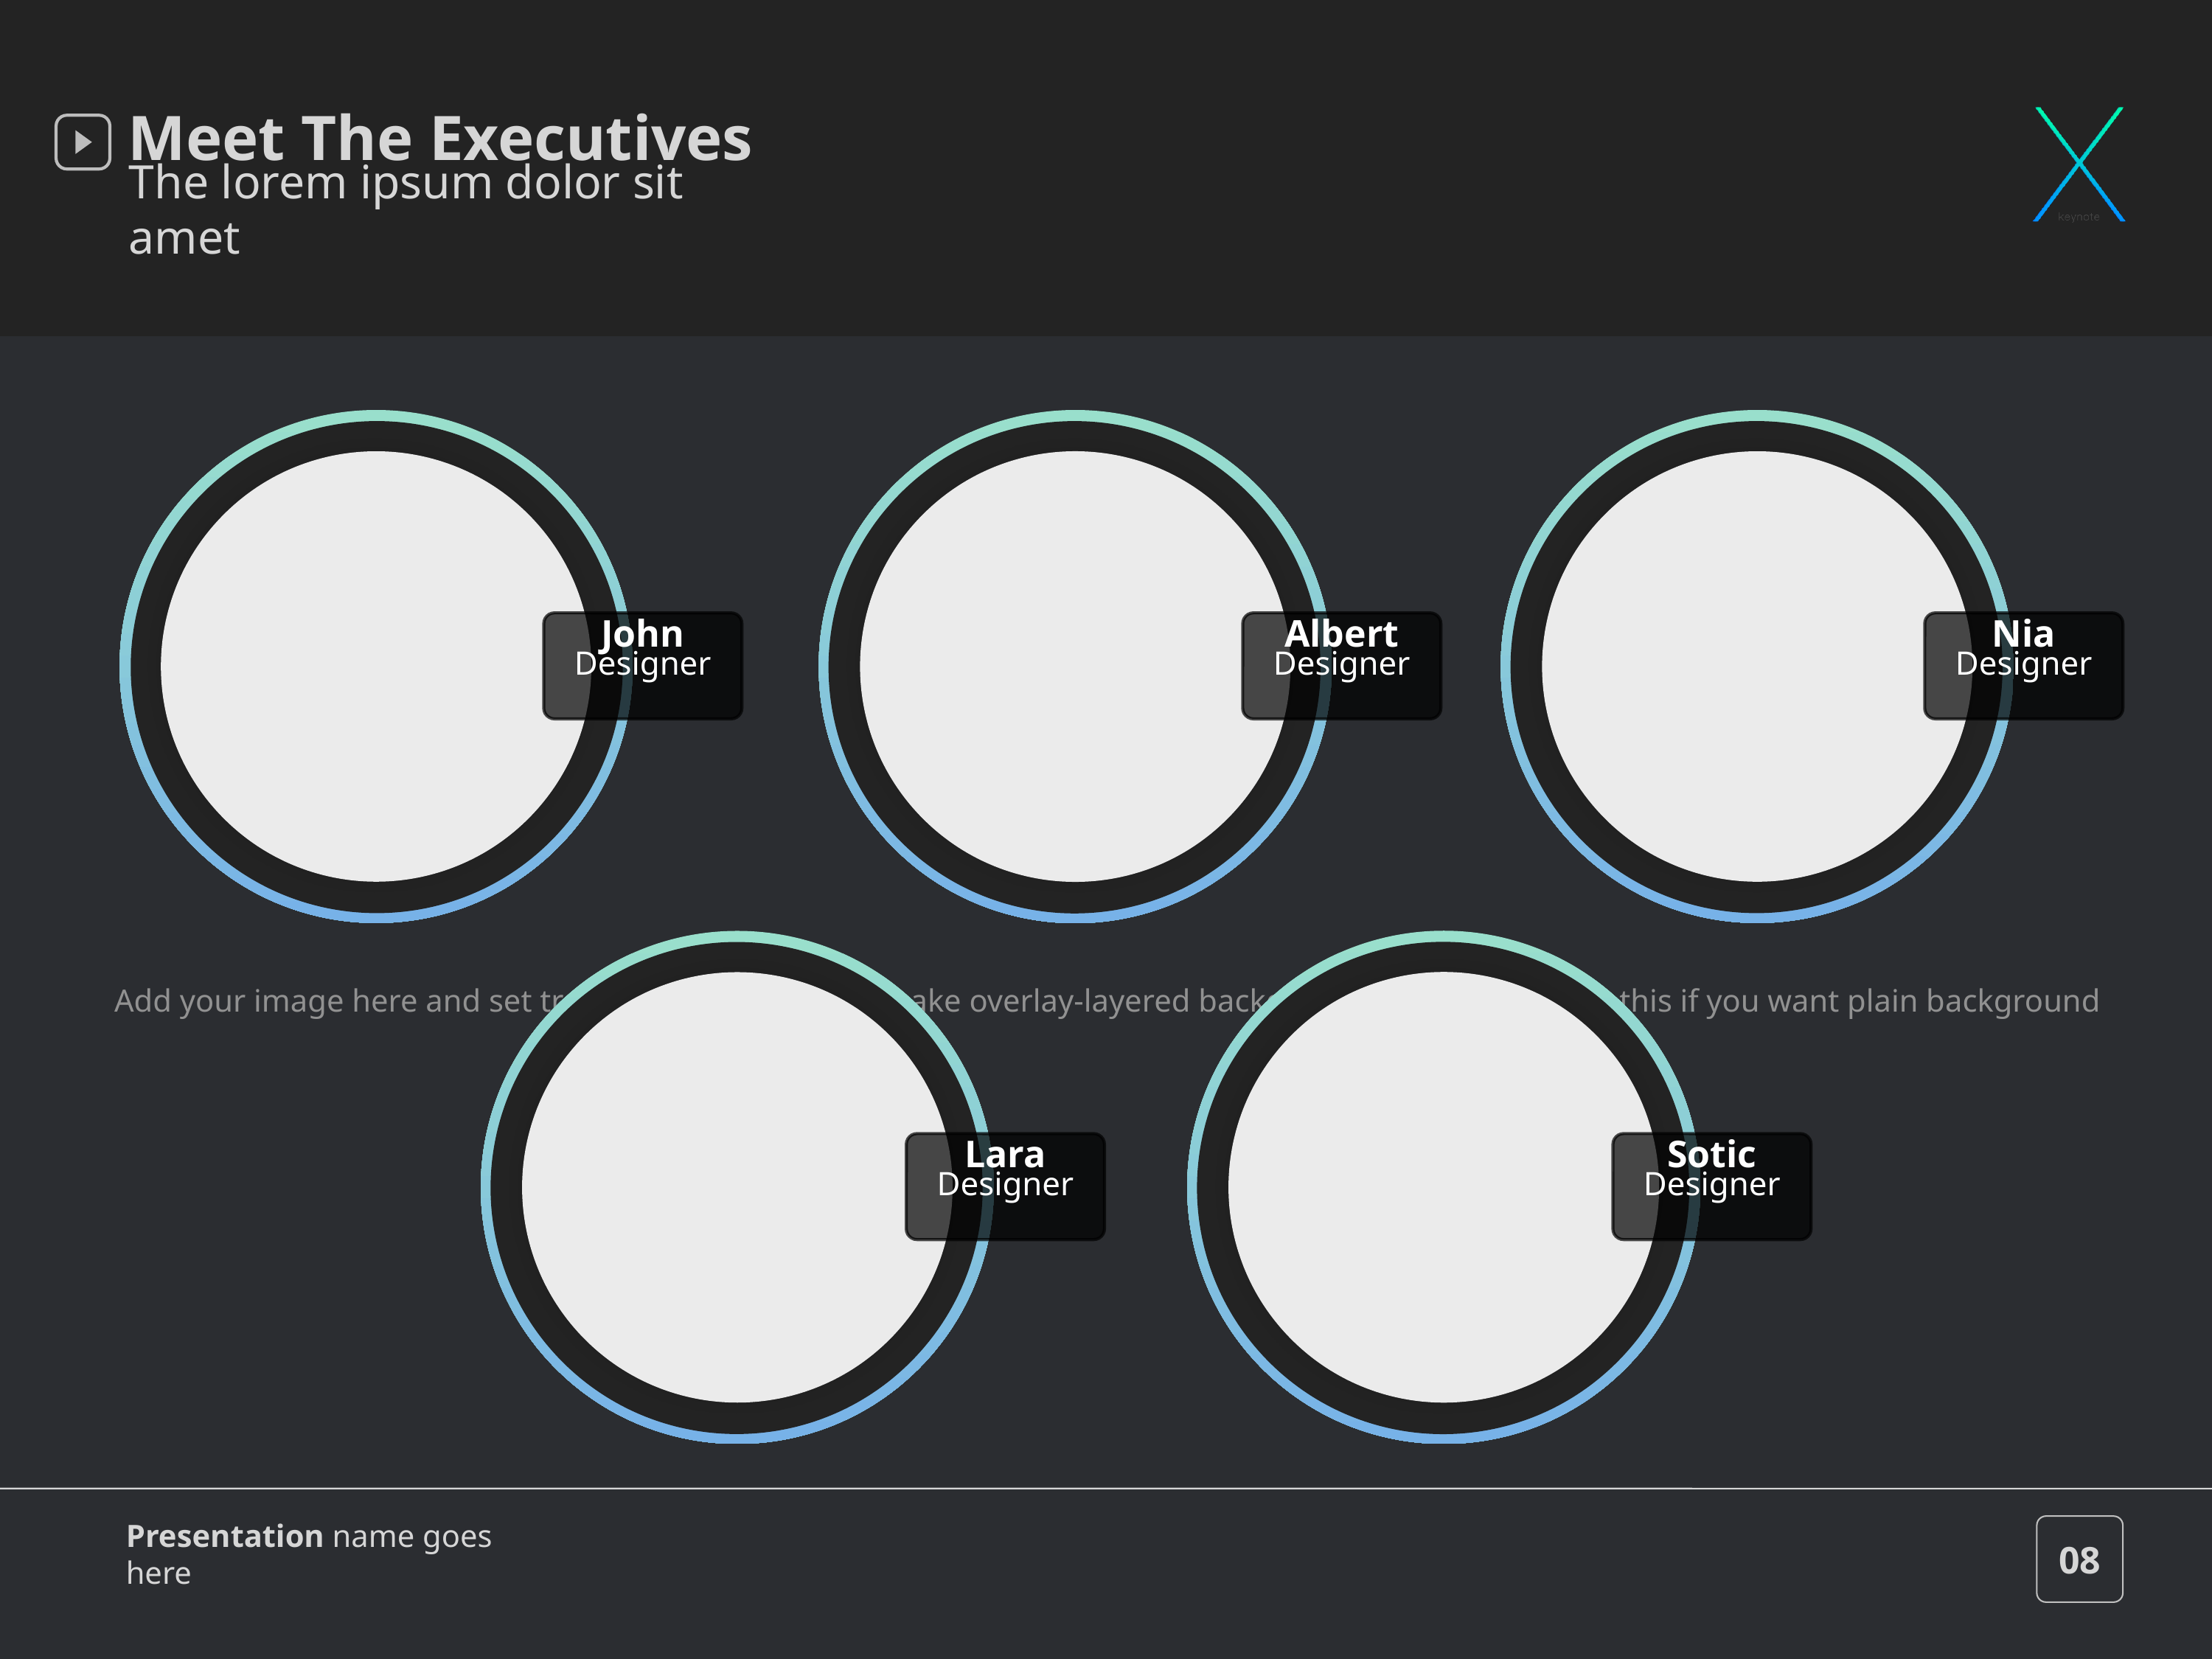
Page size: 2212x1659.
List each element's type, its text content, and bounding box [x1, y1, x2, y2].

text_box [1186, 930, 1701, 1444]
text_box Lara Designer [998, 1133, 1105, 1240]
text_box Nia Designer [2017, 613, 2124, 719]
text_box Sotic Designer [1704, 1133, 1812, 1240]
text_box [119, 409, 633, 924]
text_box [1500, 409, 2014, 924]
text_box The lorem ipsum dolor sit amet [122, 170, 785, 246]
text_box John Designer [636, 613, 742, 719]
text_box 08 [2051, 1527, 2108, 1591]
text_box Albert Designer [1335, 613, 1441, 719]
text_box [818, 409, 1332, 924]
text_box Meet The Executives [122, 87, 763, 185]
picture [2032, 107, 2126, 223]
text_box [480, 931, 995, 1444]
